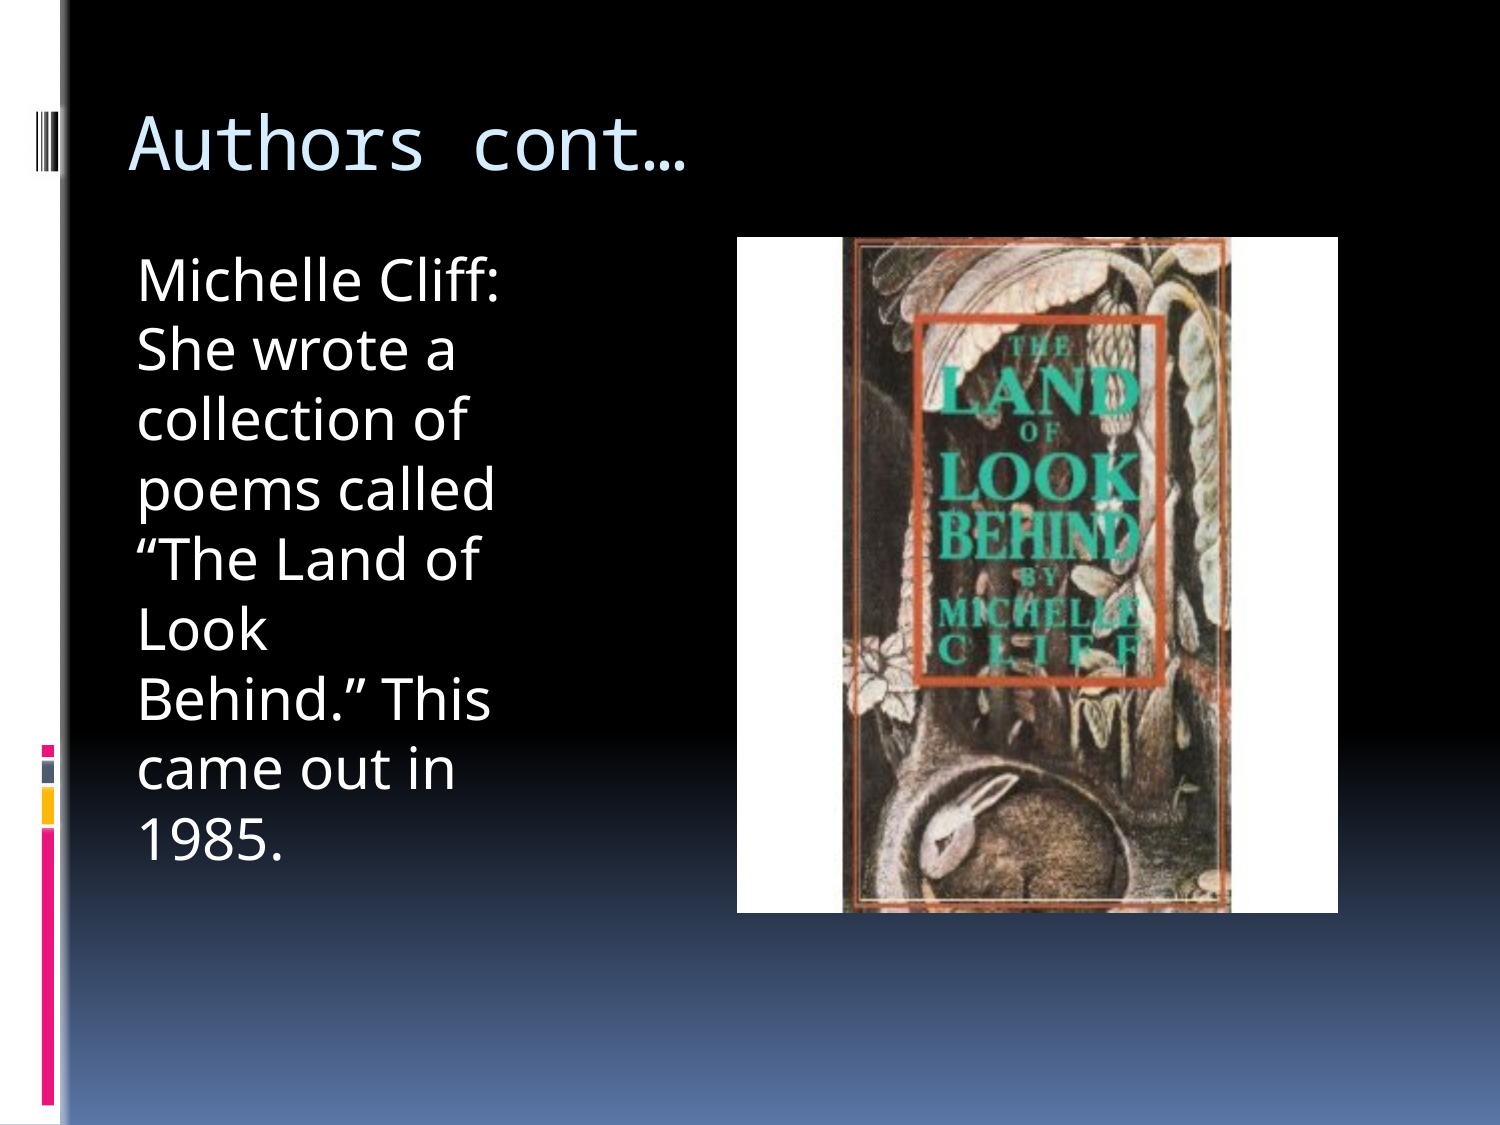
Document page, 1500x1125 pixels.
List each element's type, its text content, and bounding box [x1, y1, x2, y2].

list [736, 236, 1338, 913]
list Michelle Cliff: She wrote a collection of poems called “The Land of Look Behind.” This came out in 1985. [112, 235, 525, 986]
title Authors cont… [112, 44, 1463, 236]
